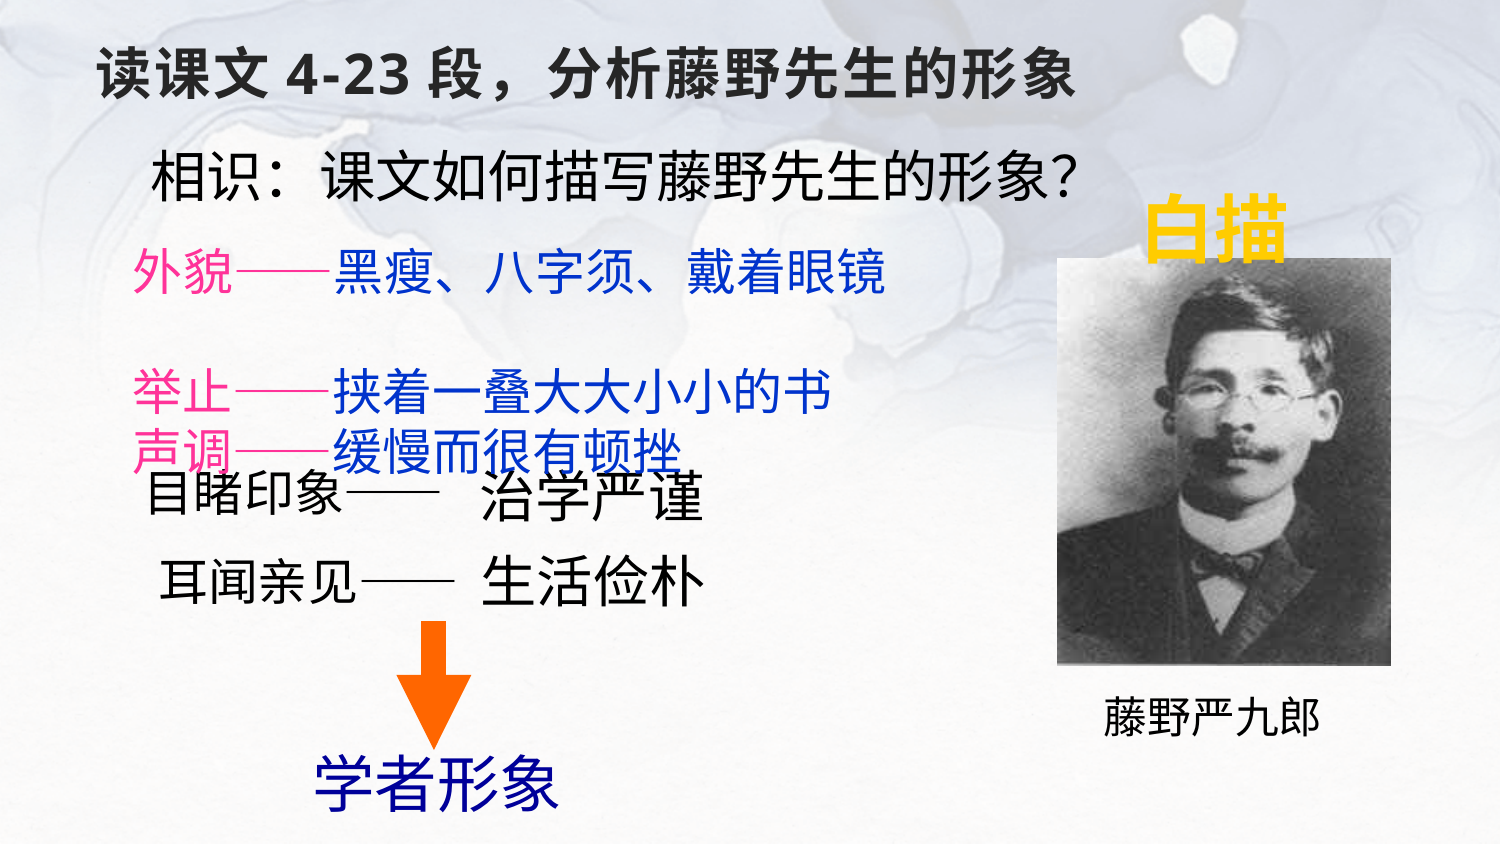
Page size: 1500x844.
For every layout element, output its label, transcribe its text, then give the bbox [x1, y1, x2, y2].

text_box 生活俭朴 [469, 540, 834, 620]
text_box 耳闻亲见—— [146, 544, 469, 616]
text_box 治学严谨 [468, 486, 757, 535]
text_box 白描 [1128, 176, 1342, 258]
text_box 相识：课文如何描写藤野先生的形象？ [139, 135, 1157, 214]
title 读课文4-23段，分析藤野先生的形象 [82, 33, 1418, 89]
text_box 目睹印象—— [132, 486, 468, 528]
picture [0, 0, 1500, 844]
text_box 藤野严九郎 [1092, 683, 1401, 748]
text_box 学者形象 [300, 739, 698, 826]
text_box 外貌——黑瘦、八字须、戴着眼镜 举止——挟着一叠大大小小的书 声调——缓慢而很有顿挫 [121, 234, 910, 486]
